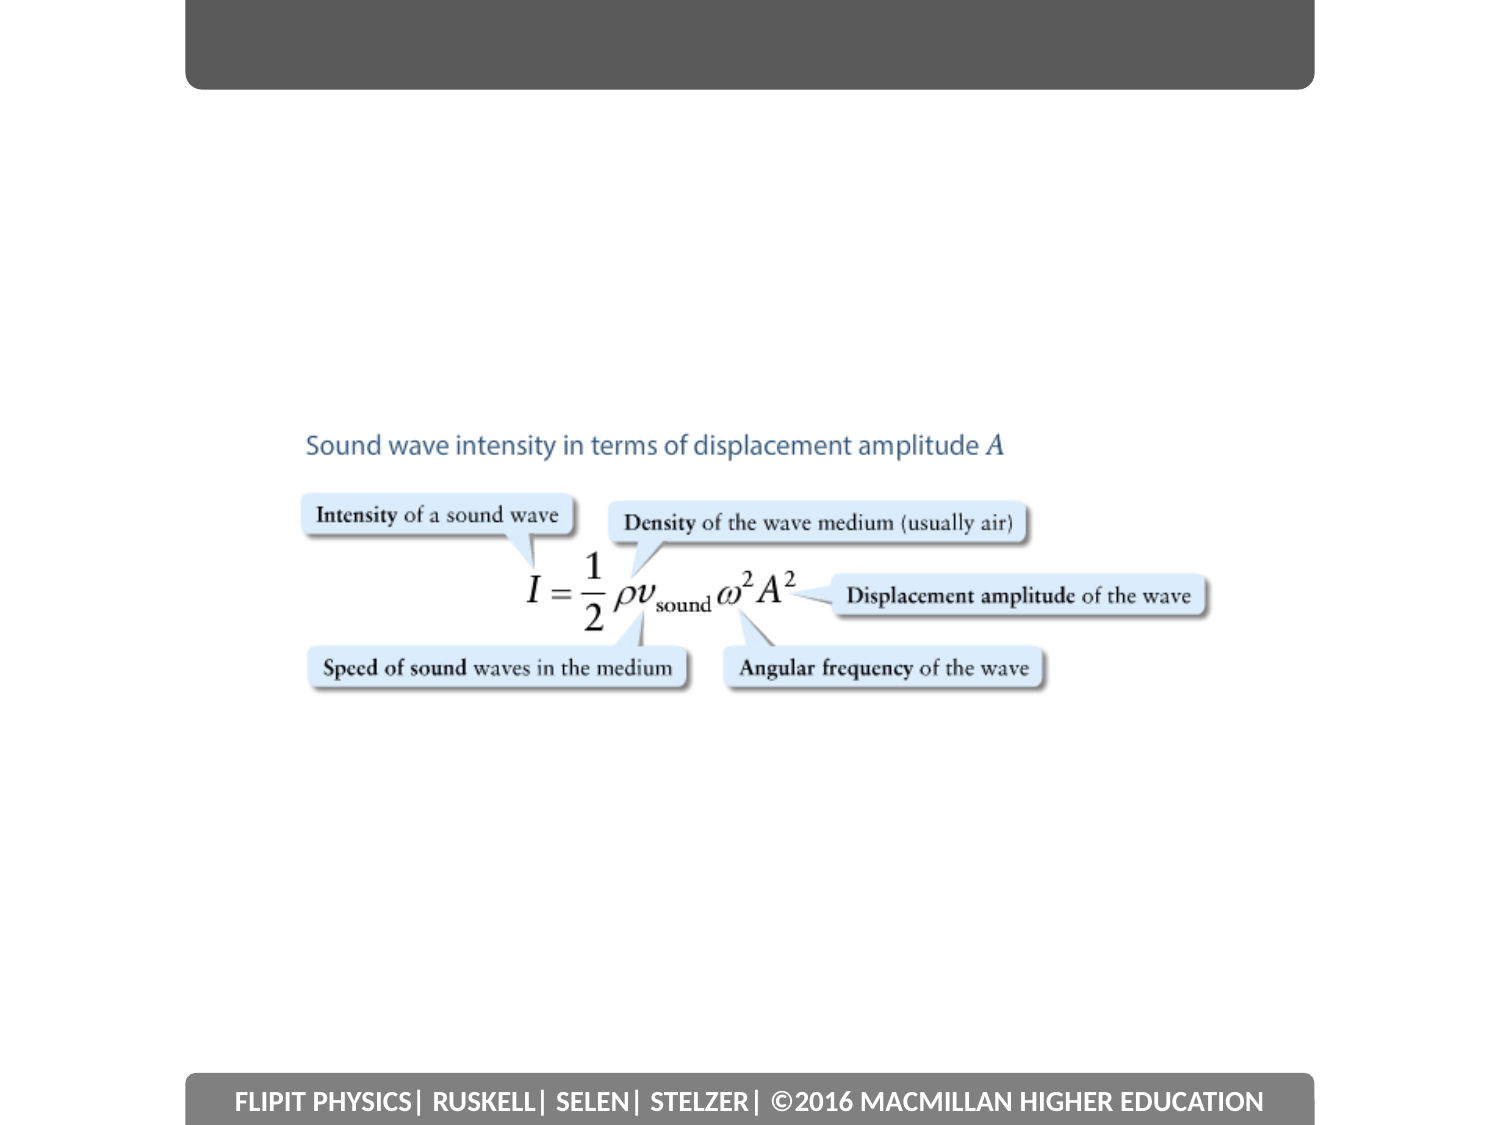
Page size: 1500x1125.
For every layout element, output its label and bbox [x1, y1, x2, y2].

picture [283, 422, 1217, 703]
text_box [187, 1074, 1313, 1125]
text_box [185, 0, 1315, 90]
